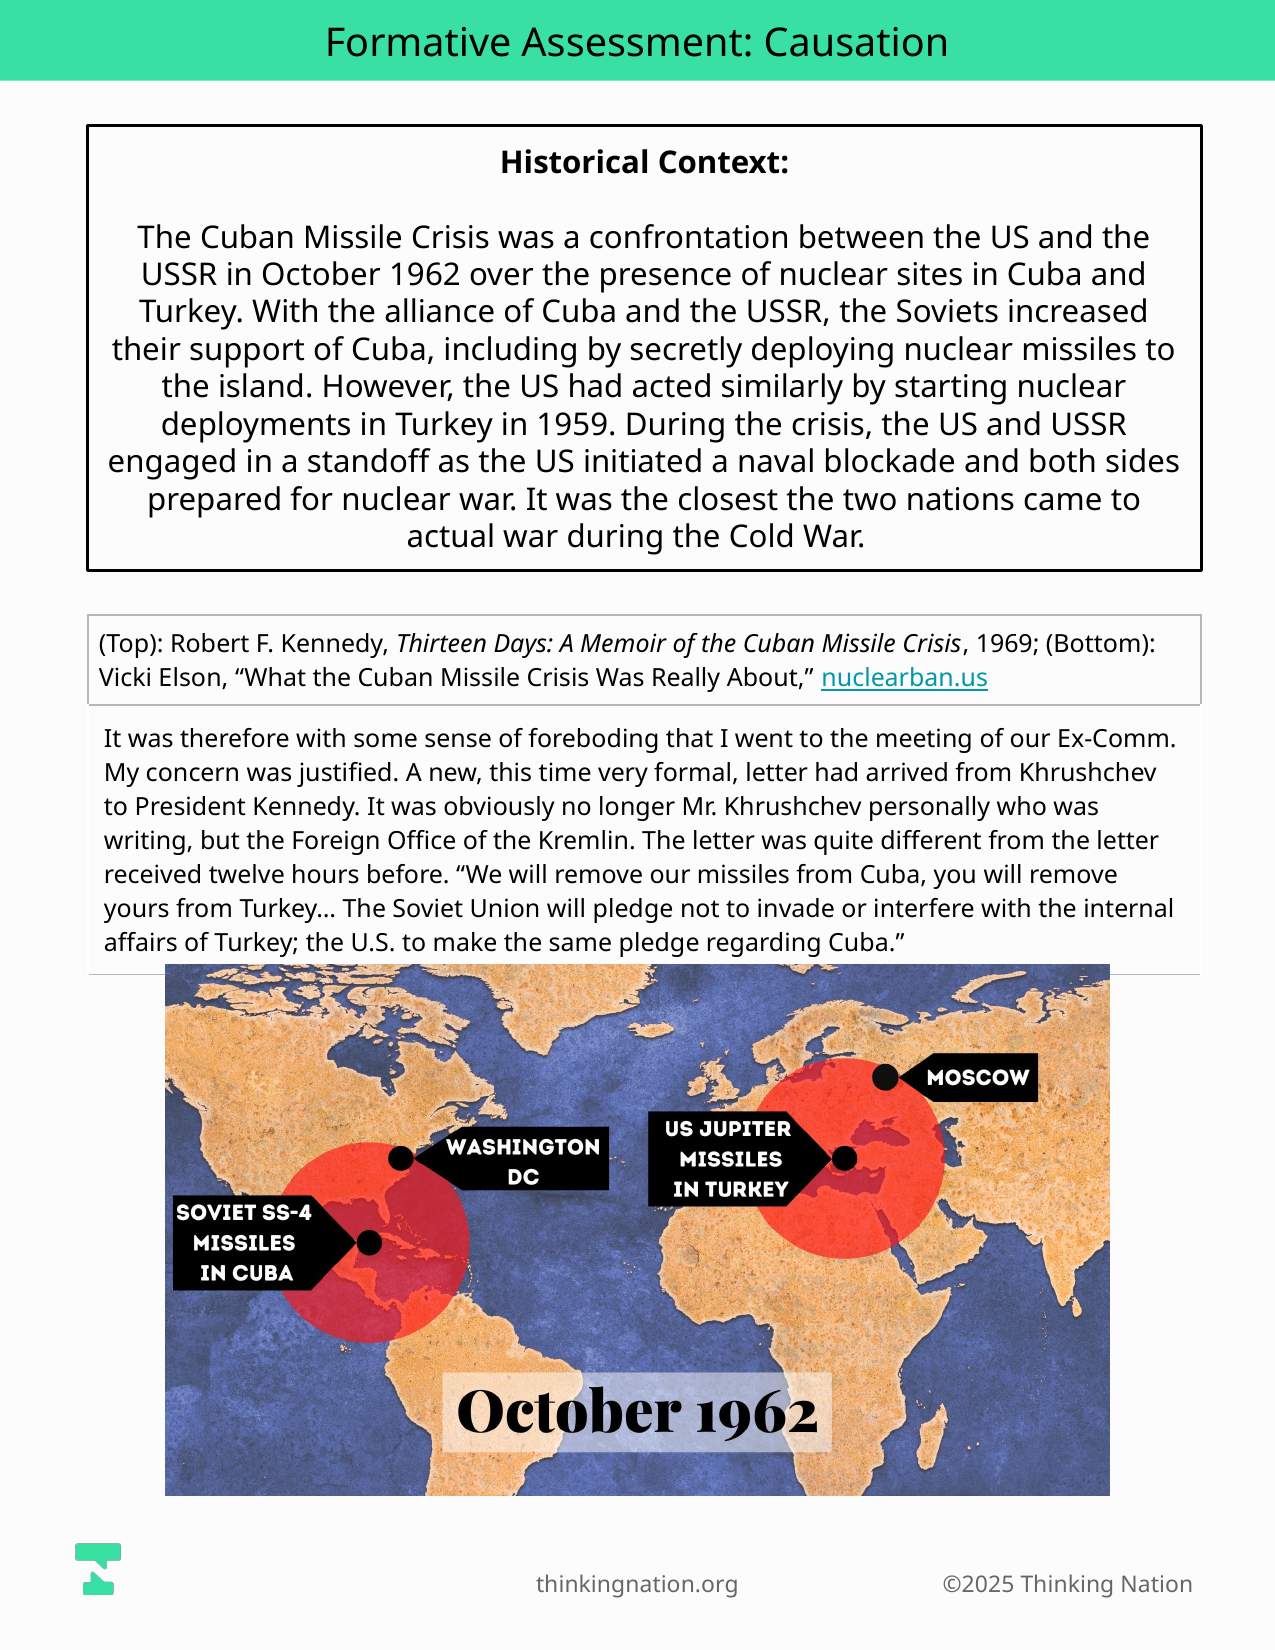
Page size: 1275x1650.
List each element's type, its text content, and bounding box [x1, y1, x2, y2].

text_box ©2025 Thinking Nation [907, 1553, 1210, 1605]
text_box thinkingnation.org [486, 1553, 789, 1605]
table_cell It was therefore with some sense of foreboding that I went to the meeting of our Ex-Comm. My concern was justified. A new, this time very formal, letter had arrived from Khrushchev to President Kennedy. It was obviously no longer Mr. Khrushchev personally who was writing, but the Foreign Office of the Kremlin. The letter was quite different from the letter received twelve hours before. “We will remove our missiles from Cuba, you will remove yours from Turkey… The Soviet Union will pledge not to invade or interfere with the internal affairs of Turkey; the U.S. to make the same pledge regarding Cuba.” [89, 706, 1200, 974]
table_header (Top): Robert F. Kennedy, Thirteen Days: A Memoir of the Cuban Missile Crisis, 1969; (Bottom): Vicki Elson, “What the Cuban Missile Crisis Was Really About,” nuclearban.us [89, 616, 1200, 704]
picture [164, 964, 1110, 1496]
text_box Historical Context: The Cuban Missile Crisis was a confrontation between the US and the USSR in October 1962 over the presence of nuclear sites in Cuba and Turkey. With the alliance of Cuba and the USSR, the Soviets increased their support of Cuba, including by secretly deploying nuclear missiles to the island. However, the US had acted similarly by starting nuclear deployments in Turkey in 1959. During the crisis, the US and USSR engaged in a standoff as the US initiated a naval blockade and both sides prepared for nuclear war. It was the closest the two nations came to actual war during the Cold War. [87, 125, 1202, 571]
text_box Formative Assessment: Causation [0, 0, 1275, 81]
picture [62, 1533, 134, 1605]
